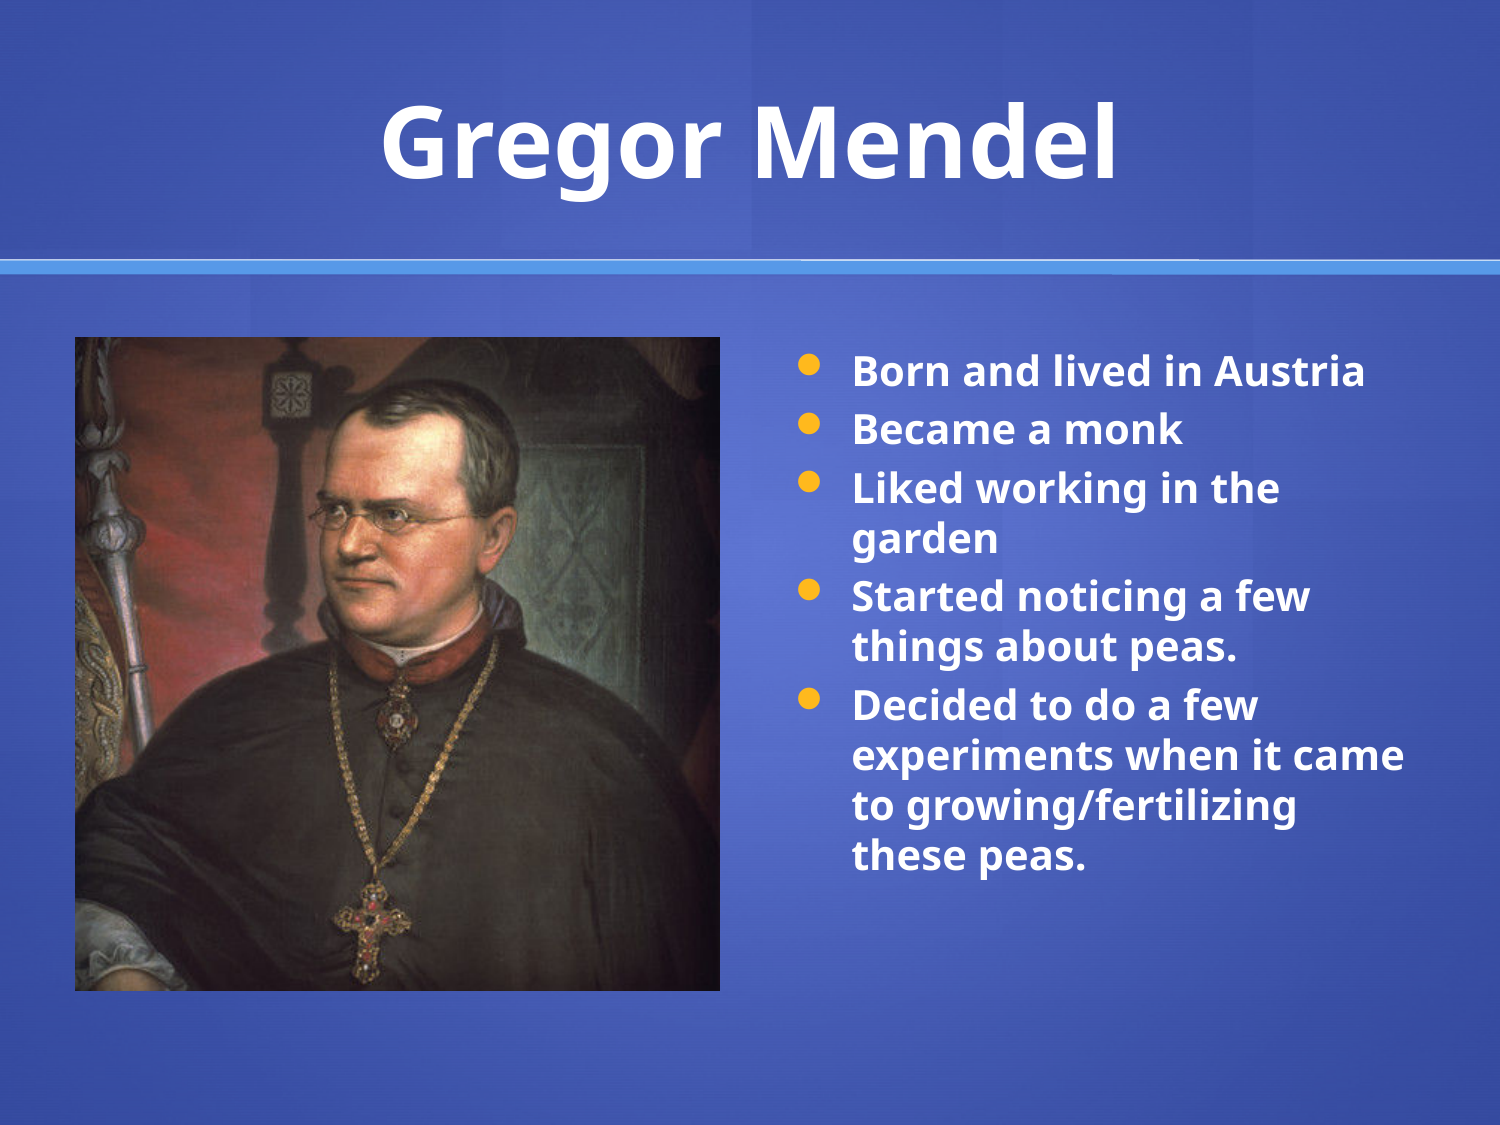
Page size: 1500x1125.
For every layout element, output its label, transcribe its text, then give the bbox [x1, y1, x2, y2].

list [73, 336, 721, 992]
title Gregor Mendel [75, 45, 1425, 233]
list Born and lived in Austria Became a monk Liked working in the garden Started noticing a few things about peas. Decided to do a few experiments when it came to growing/fertilizing these peas. [780, 337, 1425, 991]
